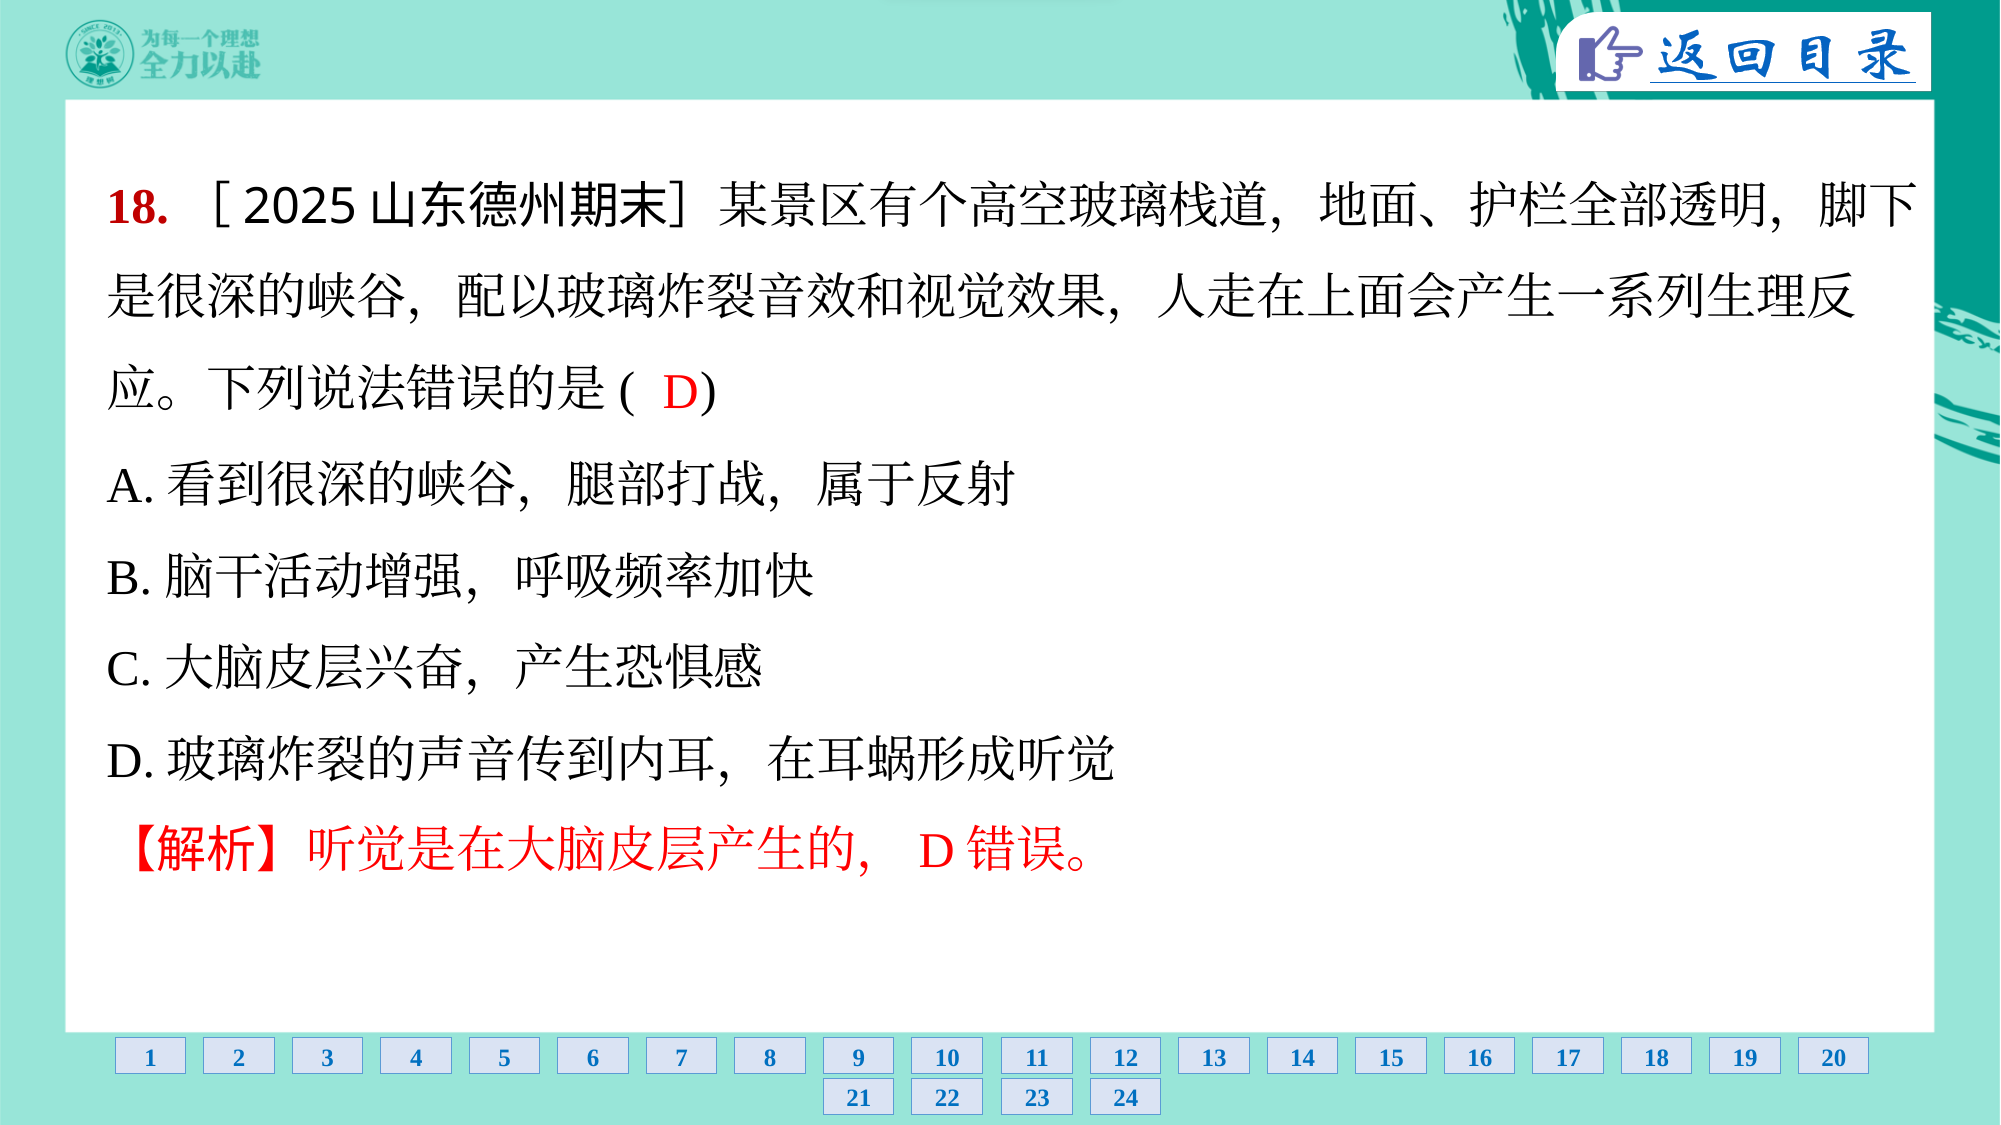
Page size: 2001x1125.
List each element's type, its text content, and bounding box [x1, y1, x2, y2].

picture [0, 0, 2000, 1125]
text_box D [644, 326, 717, 419]
text_box 【解析】听觉是在大脑皮层产生的，D错误。 [106, 789, 1895, 878]
text_box 18.［2025山东德州期末］某景区有个高空玻璃栈道，地面、护栏全部透明，脚下 是很深的峡谷，配以玻璃炸裂音效和视觉效果，人走在上面会产生一系列生理反 应。下列说法错误的是( ) [106, 141, 1895, 417]
text_box A.看到很深的峡谷，腿部打战，属于反射 B.脑干活动增强，呼吸频率加快 C.大脑皮层兴奋，产生恐惧感 D.玻璃炸裂的声音传到内耳，在耳蜗形成听觉 [106, 420, 1895, 788]
